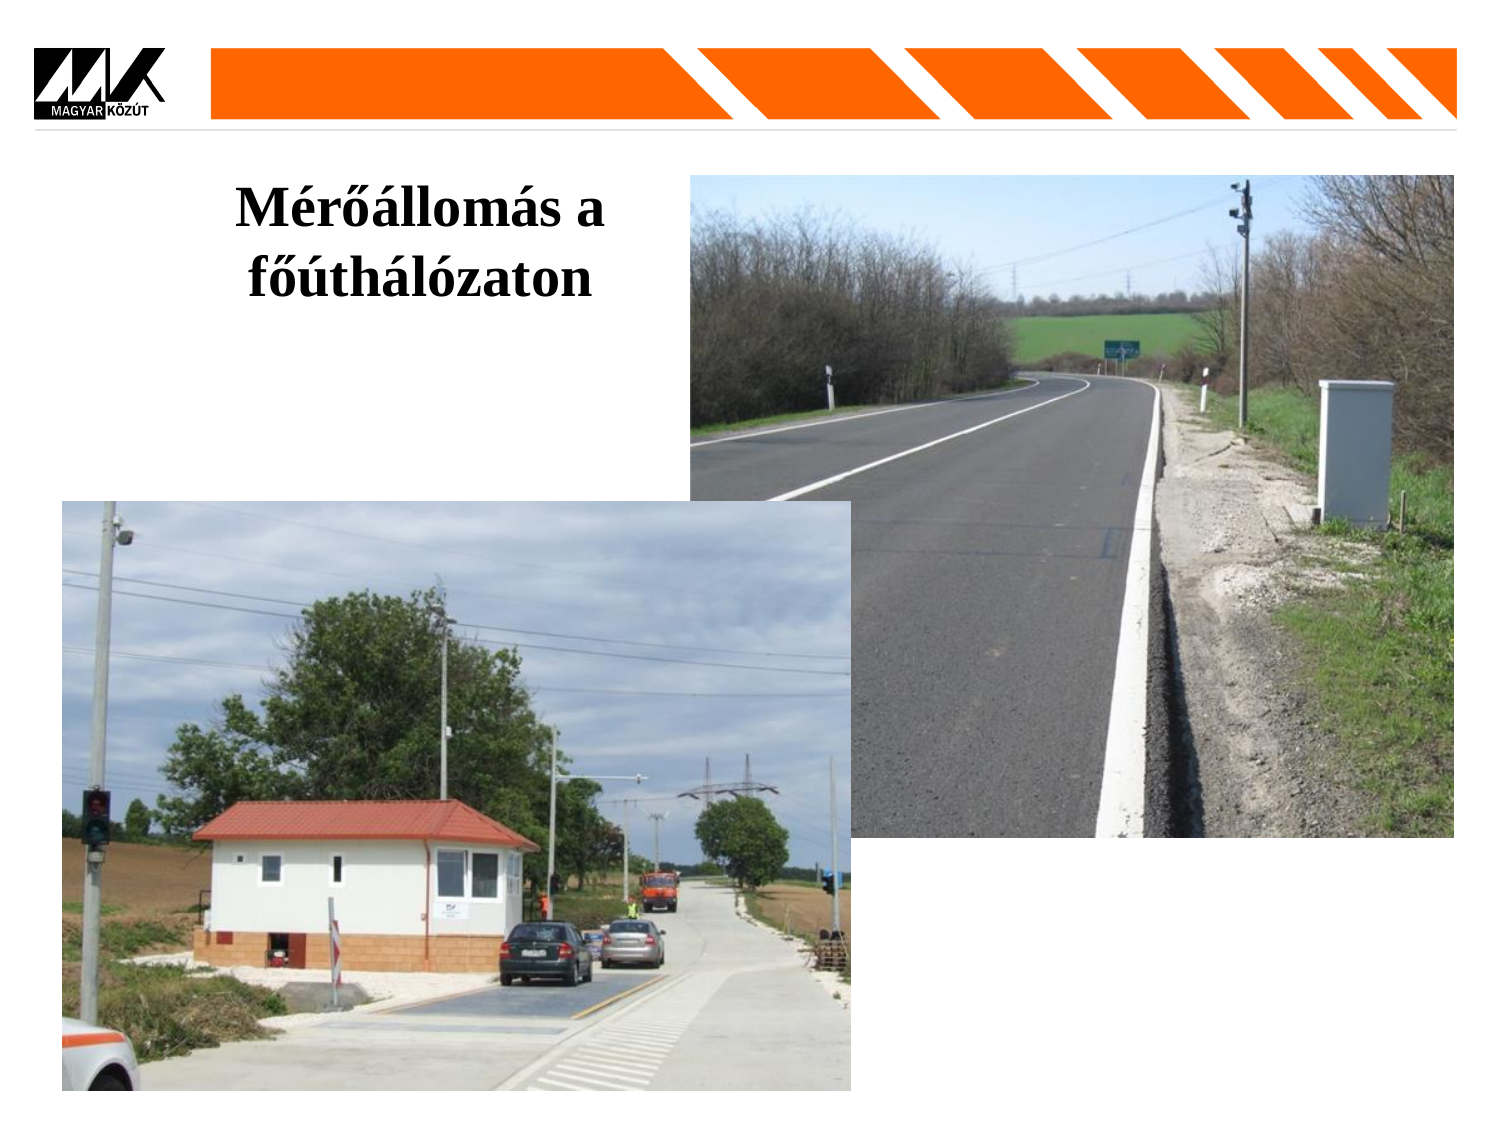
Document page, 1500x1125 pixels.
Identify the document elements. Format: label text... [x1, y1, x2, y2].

picture [34, 30, 1478, 136]
picture [62, 175, 1454, 1091]
text_box Mérőállomás a főúthálózaton [112, 160, 730, 316]
